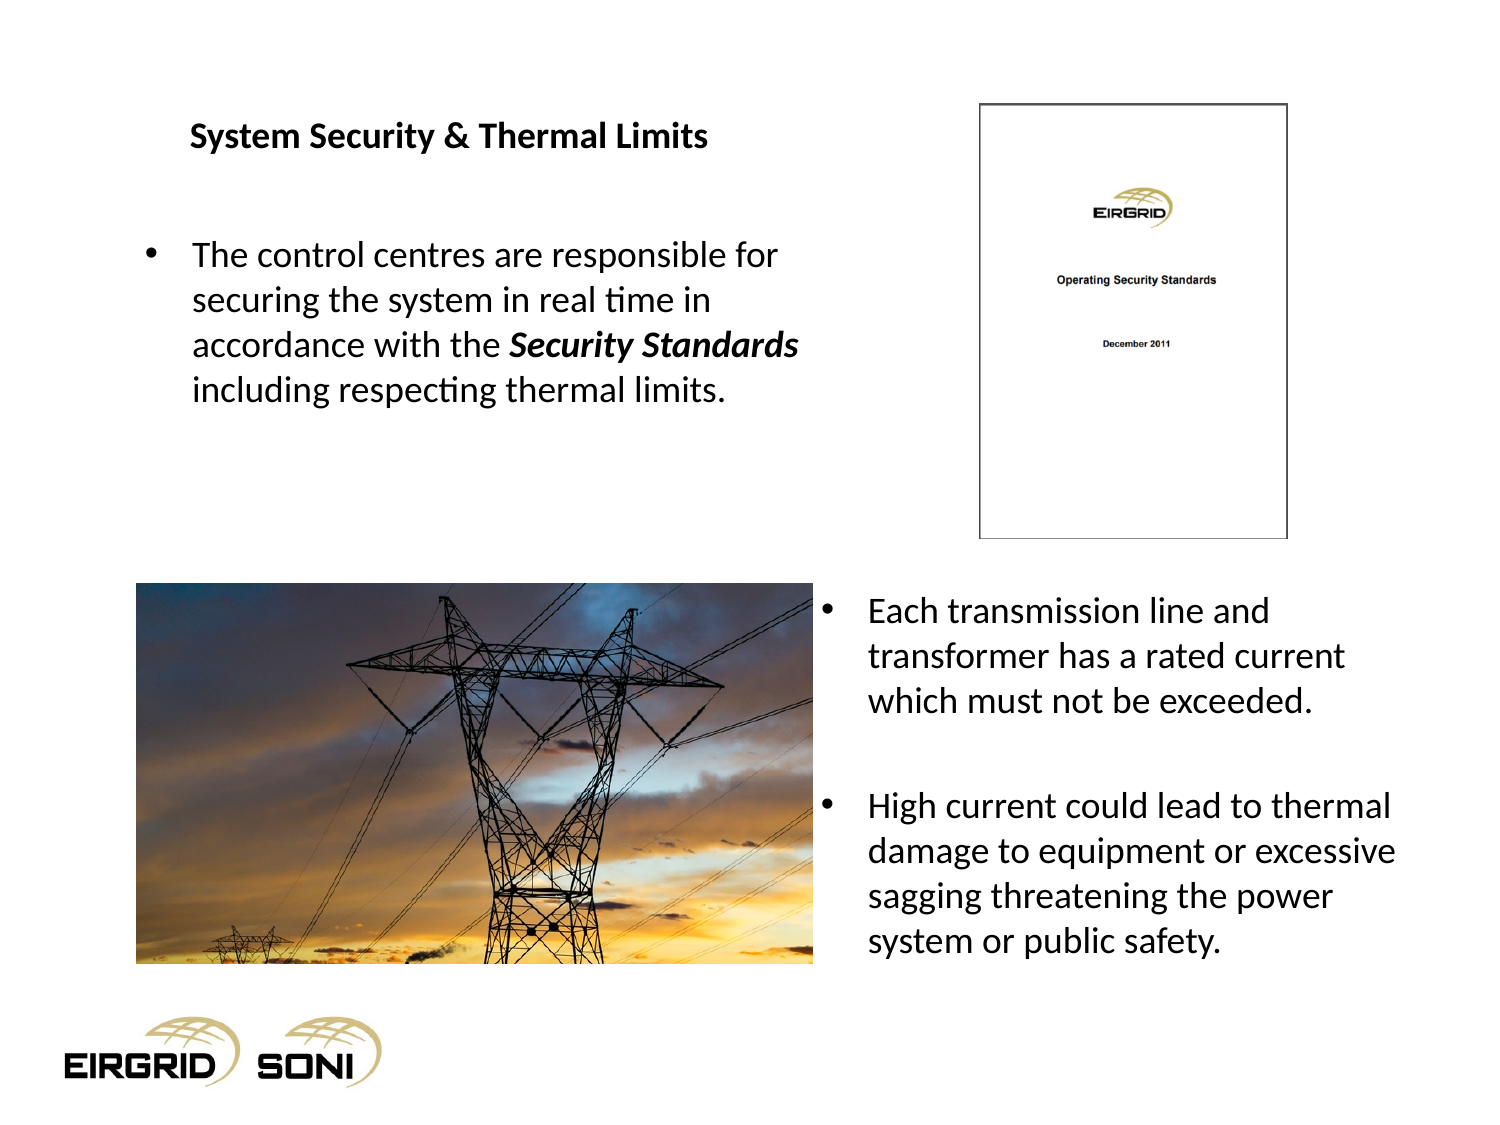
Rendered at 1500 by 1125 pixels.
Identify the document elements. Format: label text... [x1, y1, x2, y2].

text_box The control centres are responsible for securing the system in real time in accordance with the Security Standards including respecting thermal limits. [130, 222, 870, 418]
picture [978, 103, 1288, 539]
text_box System Security & Thermal Limits [174, 103, 775, 164]
picture [136, 582, 813, 964]
picture [41, 1011, 243, 1091]
text_box Each transmission line and transformer has a rated current which must not be exceeded. [806, 579, 1434, 729]
picture [244, 1011, 384, 1092]
text_box High current could lead to thermal damage to equipment or excessive sagging threatening the power system or public safety. [815, 773, 1461, 968]
